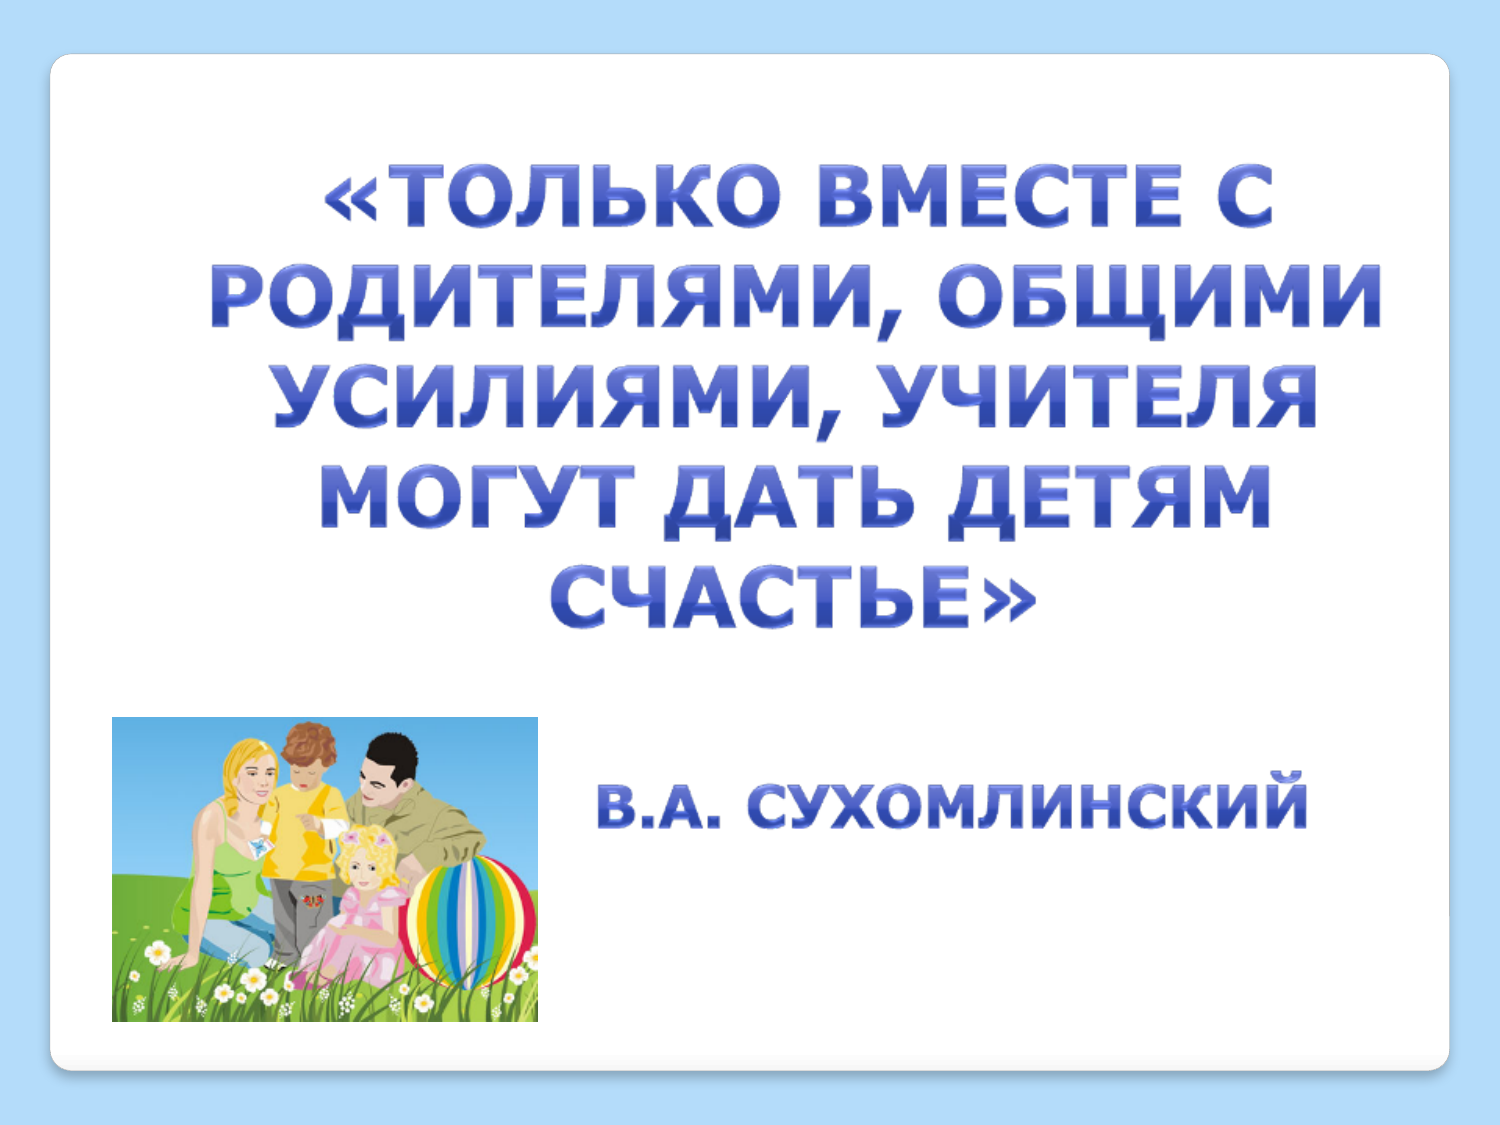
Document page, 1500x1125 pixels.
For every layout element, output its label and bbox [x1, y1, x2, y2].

picture [111, 116, 1470, 1022]
